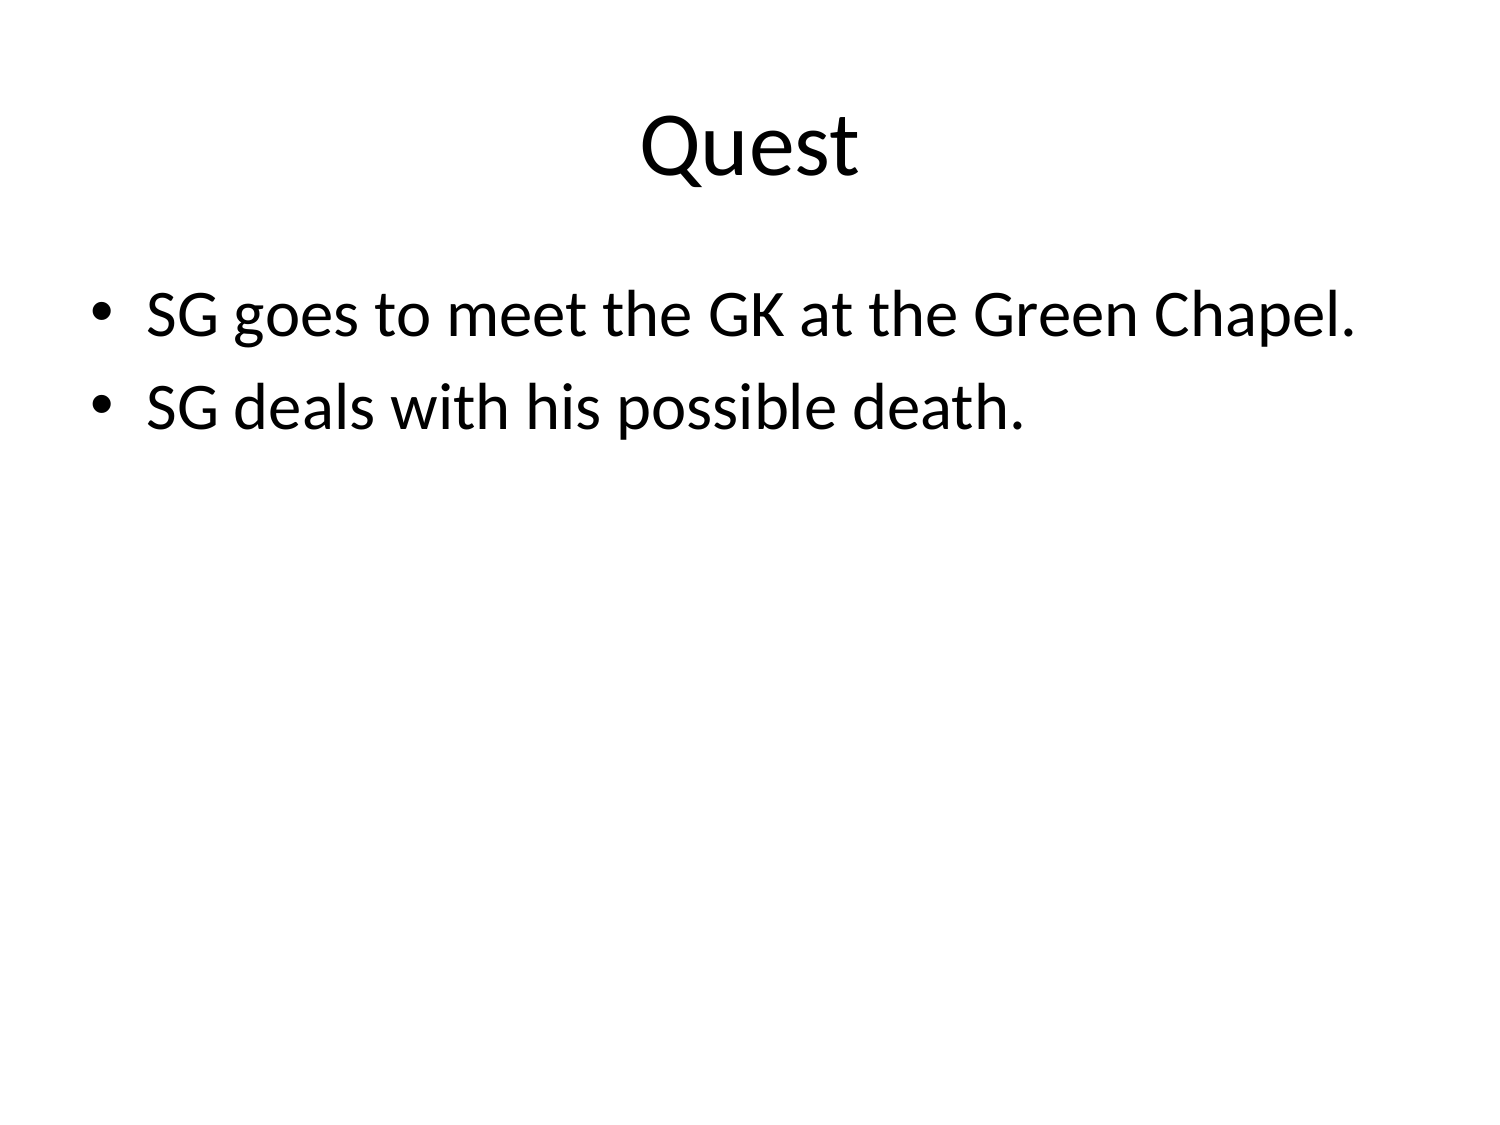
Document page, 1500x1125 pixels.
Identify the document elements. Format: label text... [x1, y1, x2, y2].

title Quest [75, 45, 1425, 233]
list SG goes to meet the GK at the Green Chapel. SG deals with his possible death. [75, 262, 1425, 1005]
